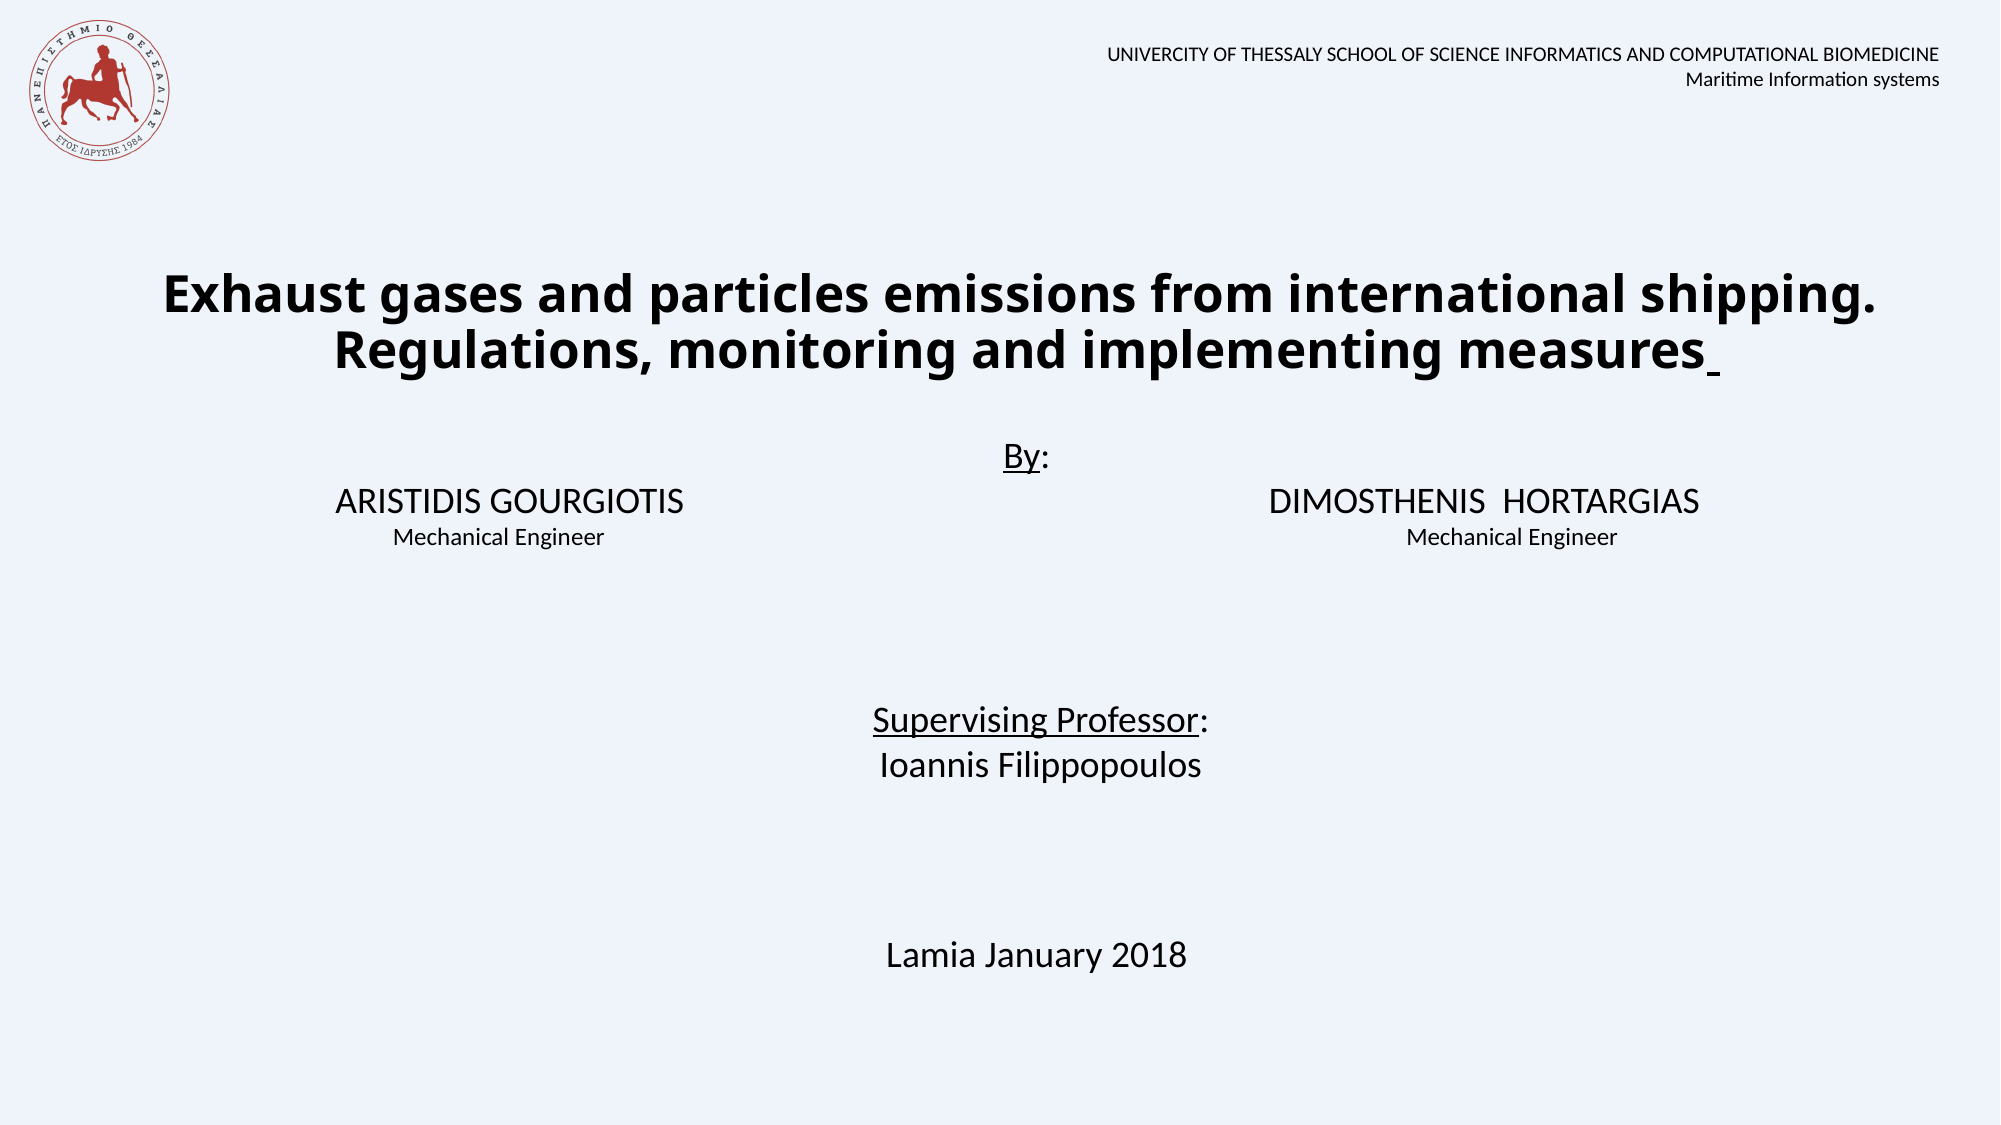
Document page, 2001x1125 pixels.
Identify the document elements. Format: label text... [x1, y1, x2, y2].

text_box Lamia January 2018 [607, 923, 1475, 983]
picture [27, 20, 172, 162]
text_box UNIVERCITY OF THESSALY SCHOOL OF SCIENCE INFORMATICS AND COMPUTATIONAL BIOMEDICINE Maritime Information systems [229, 32, 1955, 98]
text_box By: ARISTIDIS GOURGIOTIS DIMOSTHENIS HORTARGIAS Mechanical Engineer Mechanical Engineer [320, 423, 1734, 558]
title Exhaust gases and particles emissions from international shipping. Regulations, monitoring and implementing measures [142, 207, 1912, 387]
text_box Supervising Professor: Ioannis Filippopoulos [607, 687, 1475, 793]
